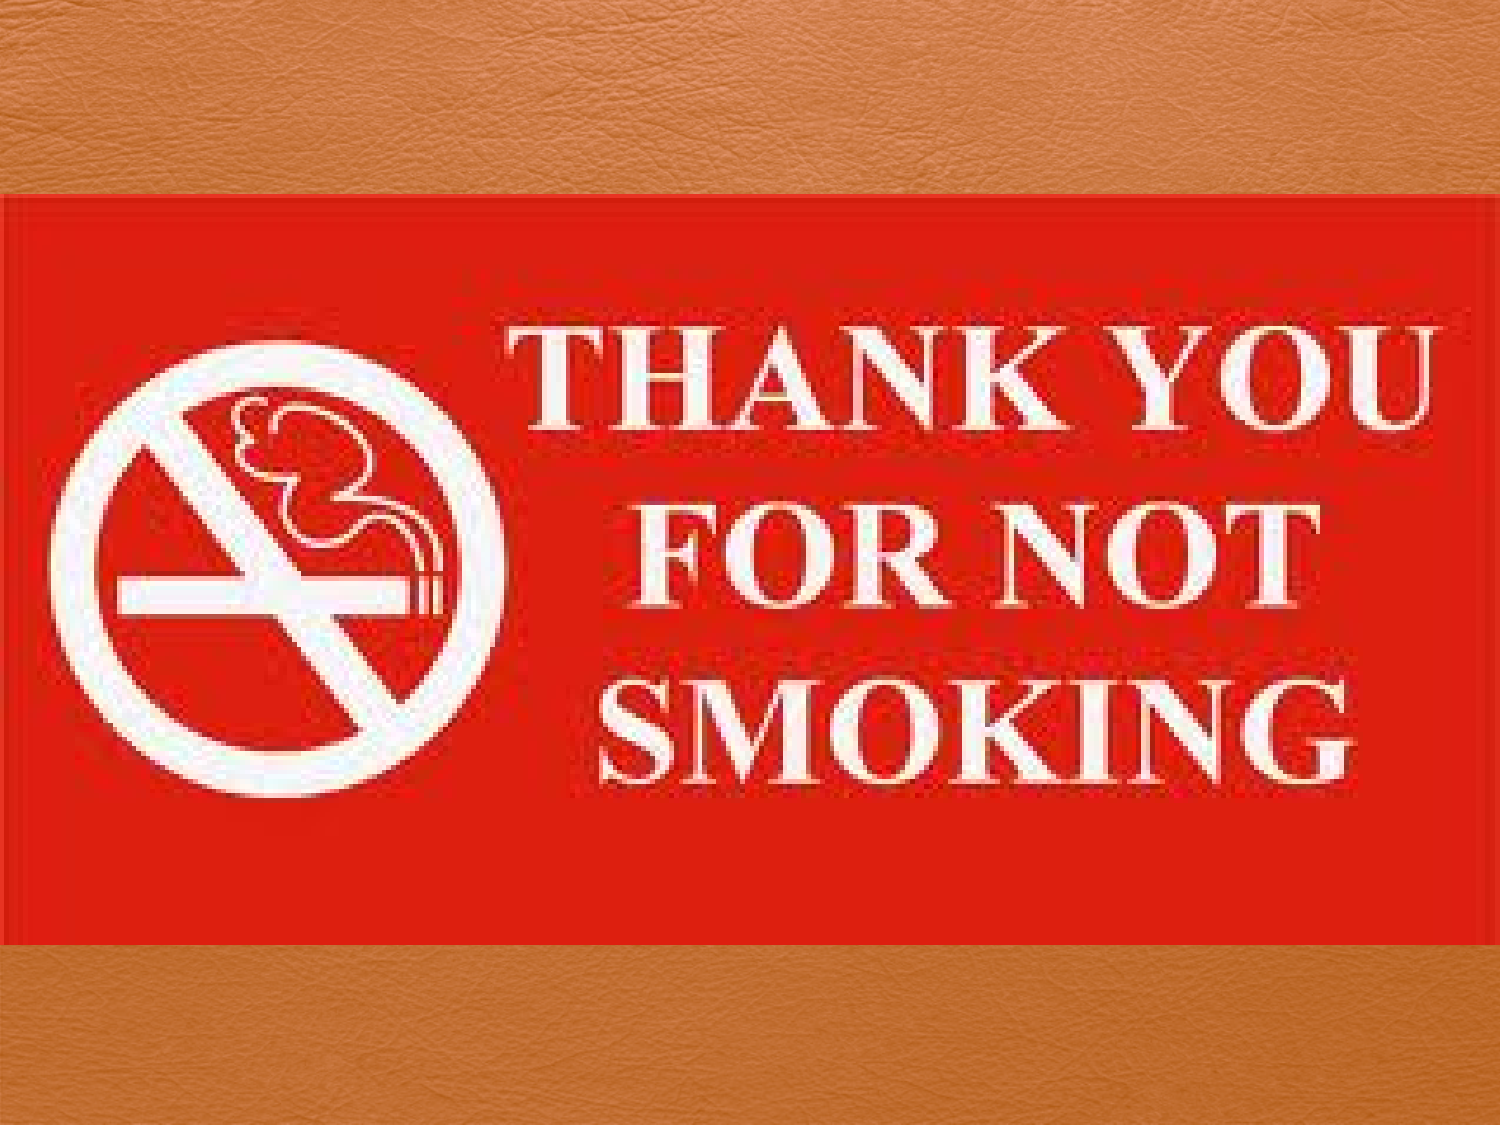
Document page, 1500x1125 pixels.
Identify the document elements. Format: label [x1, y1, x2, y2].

picture [0, 193, 1500, 947]
